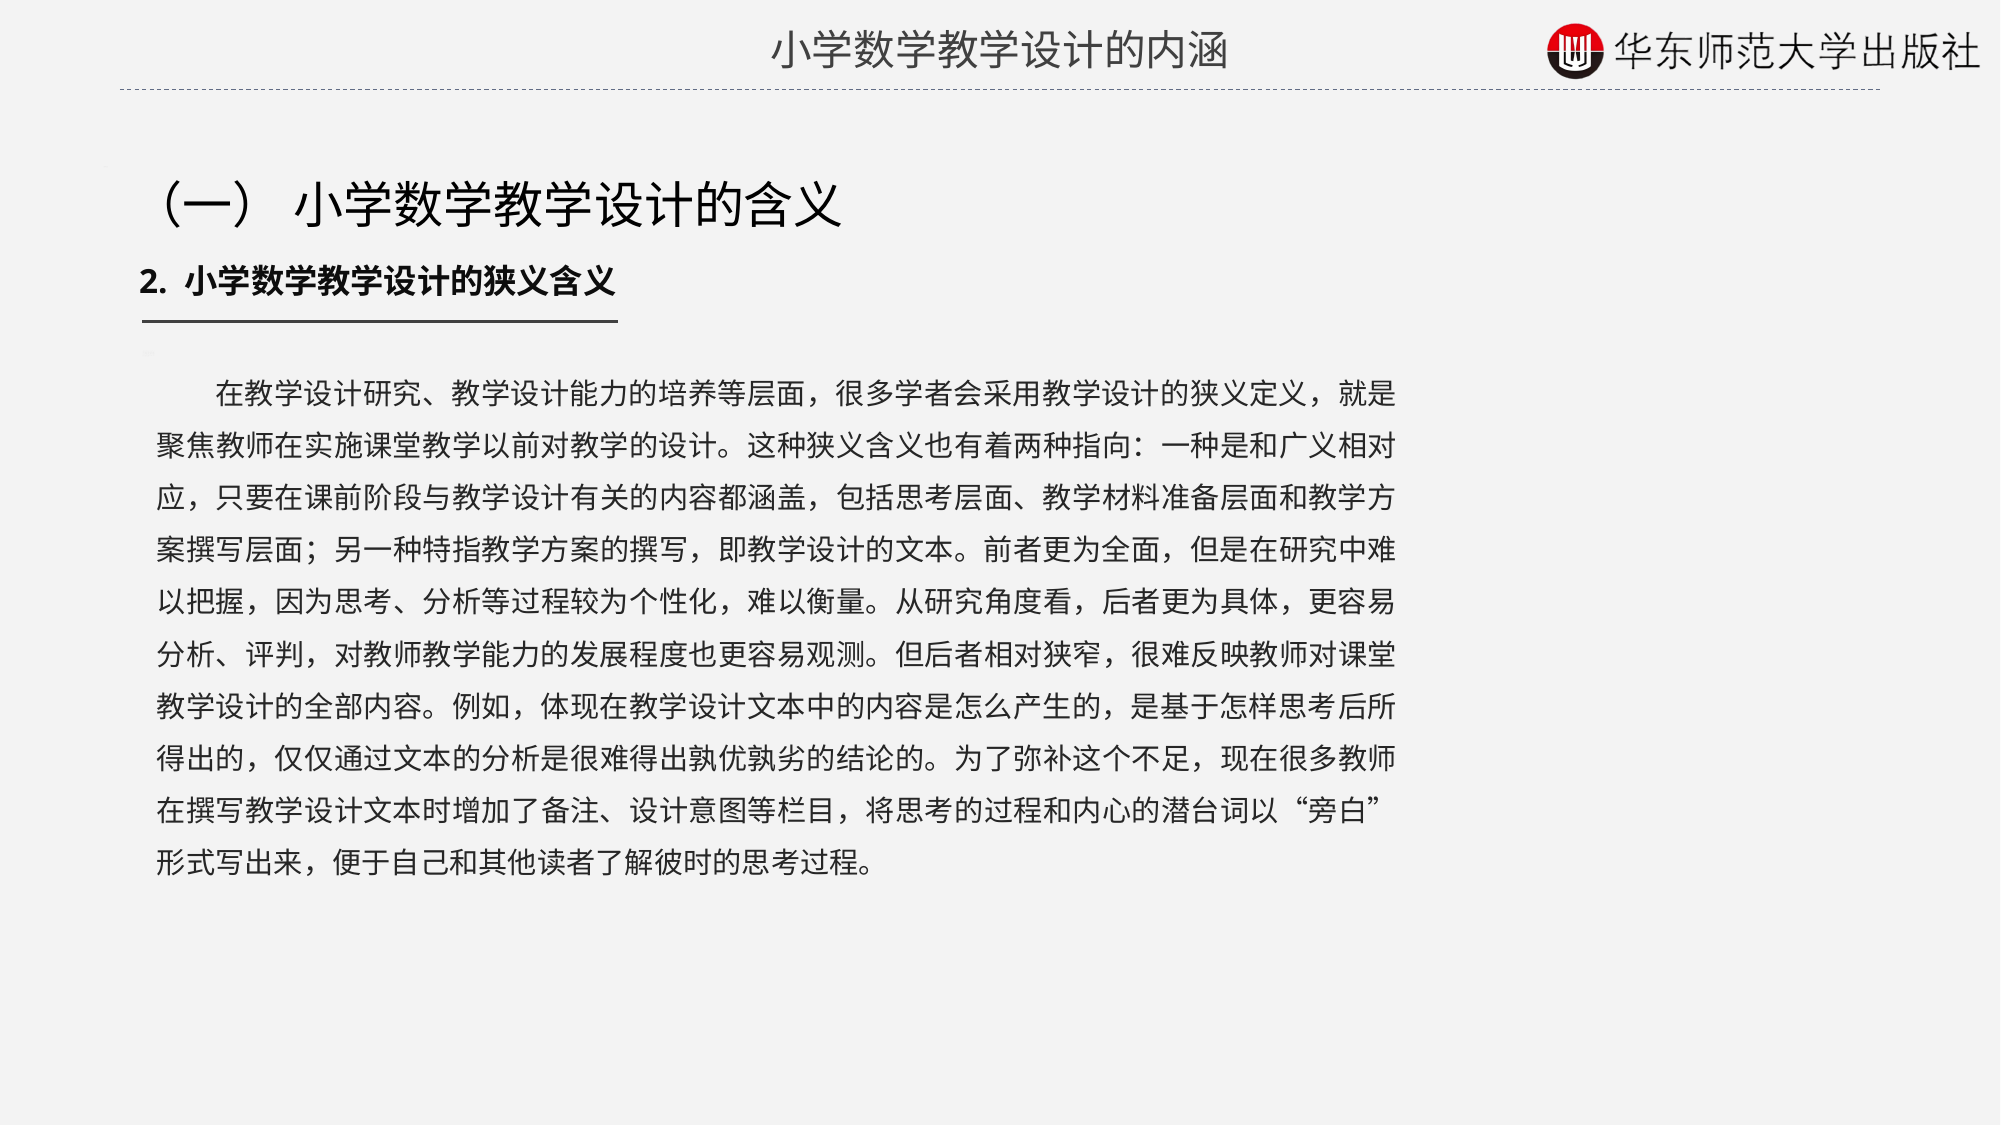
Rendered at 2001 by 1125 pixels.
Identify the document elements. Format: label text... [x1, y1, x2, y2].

text_box 2. 小学数学教学设计的狭义含义 [124, 253, 807, 308]
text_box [1536, 13, 1989, 83]
text_box 在教学设计研究、教学设计能力的培养等层面，很多学者会采用教学设计的狭义定义，就是聚焦教师在实施课堂教学以前对教学的设计。这种狭义含义也有着两种指向：一种是和广义相对应，只要在课前阶段与教学设计有关的内容都涵盖，包括思考层面、教学材料准备层面和教学方案撰写层面；另一种特指教学方案的撰写，即教学设计的文本。前者更为全面，但是在研究中难以把握，因为思考、分析等过程较为个性化，难以衡量。从研究角度看，后者更为具体，更容易分析、评判，对教师教学能力的发展程度也更容易观测。但后者相对狭窄，很难反映教师对课堂教学设计的全部内容。例如，体现在教学设计文本中的内容是怎么产生的，是基于怎样思考后所得出的，仅仅通过文本的分析是很难得出孰优孰劣的结论的。为了弥补这个不足，现在很多教师在撰写教学设计文本时增加了备注、设计意图等栏目，将思考的过程和内心的潜台词以“旁白”形式写出来，便于自己和其他读者了解彼时的思考过程。 [142, 350, 1412, 887]
text_box （一） 小学数学教学设计的含义 [101, 166, 876, 242]
text_box 小学数学教学设计的内涵 [680, 23, 1320, 74]
